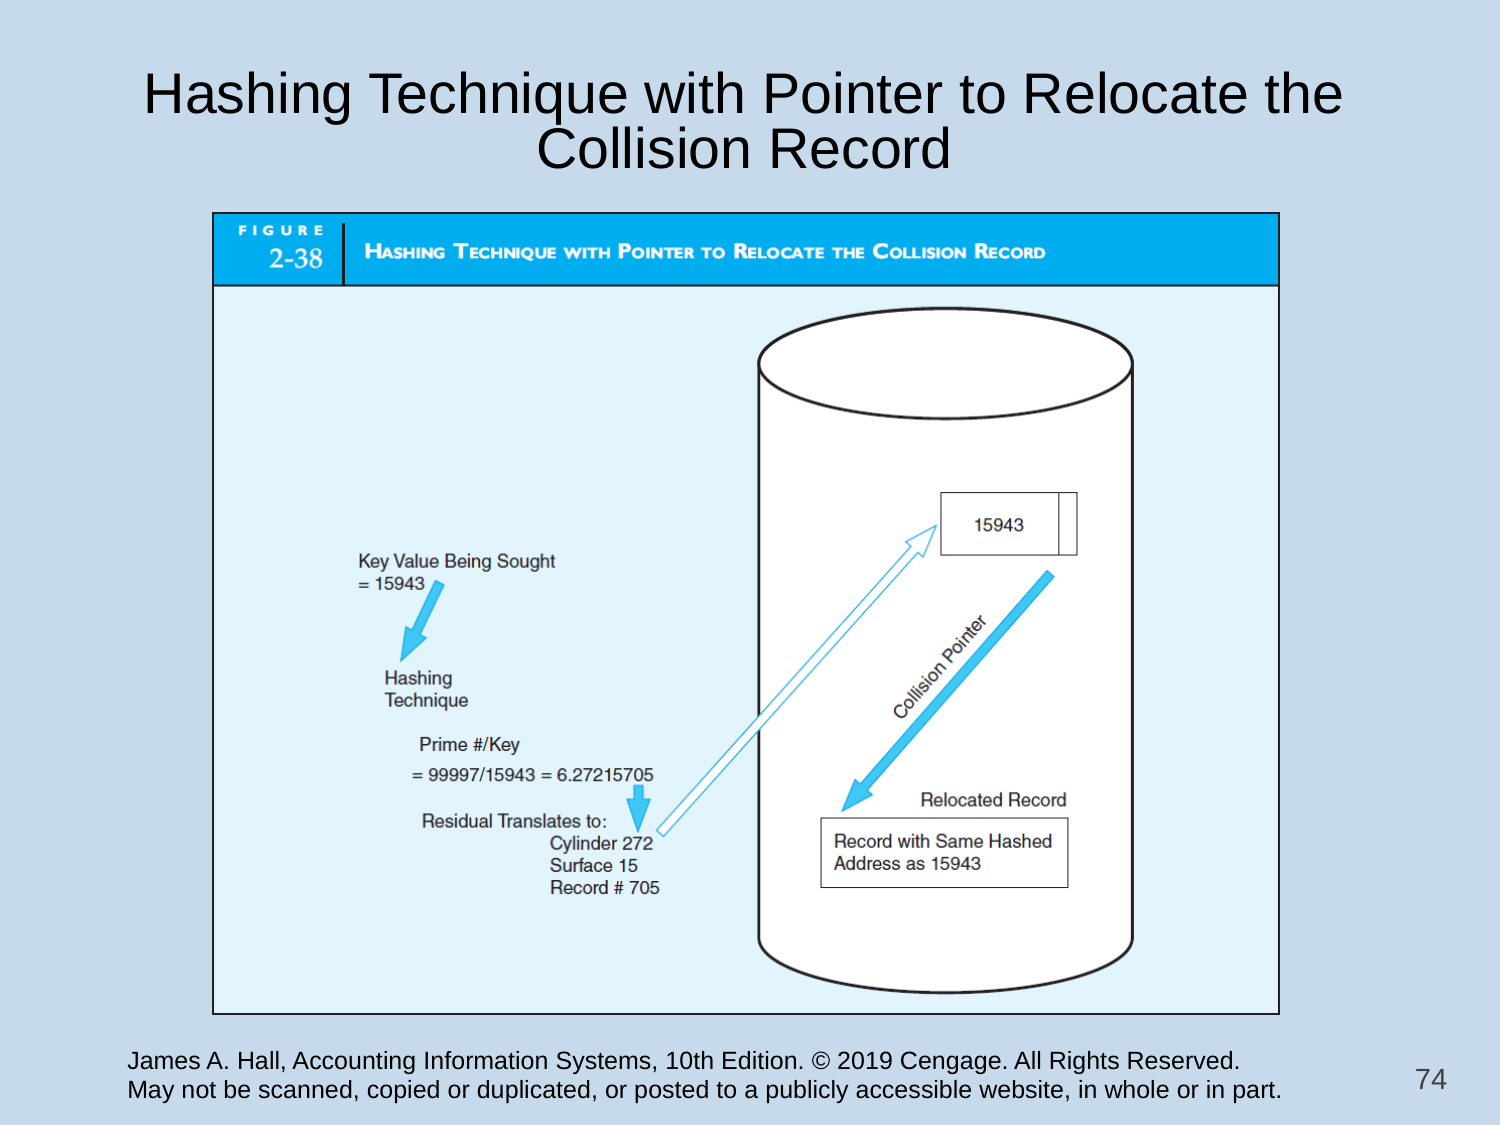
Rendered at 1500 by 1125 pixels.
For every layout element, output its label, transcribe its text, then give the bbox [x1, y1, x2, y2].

title Hashing Technique with Pointer to Relocate the Collision Record [69, 62, 1420, 188]
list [212, 212, 1280, 1015]
slide_number 74 [1400, 1052, 1488, 1113]
